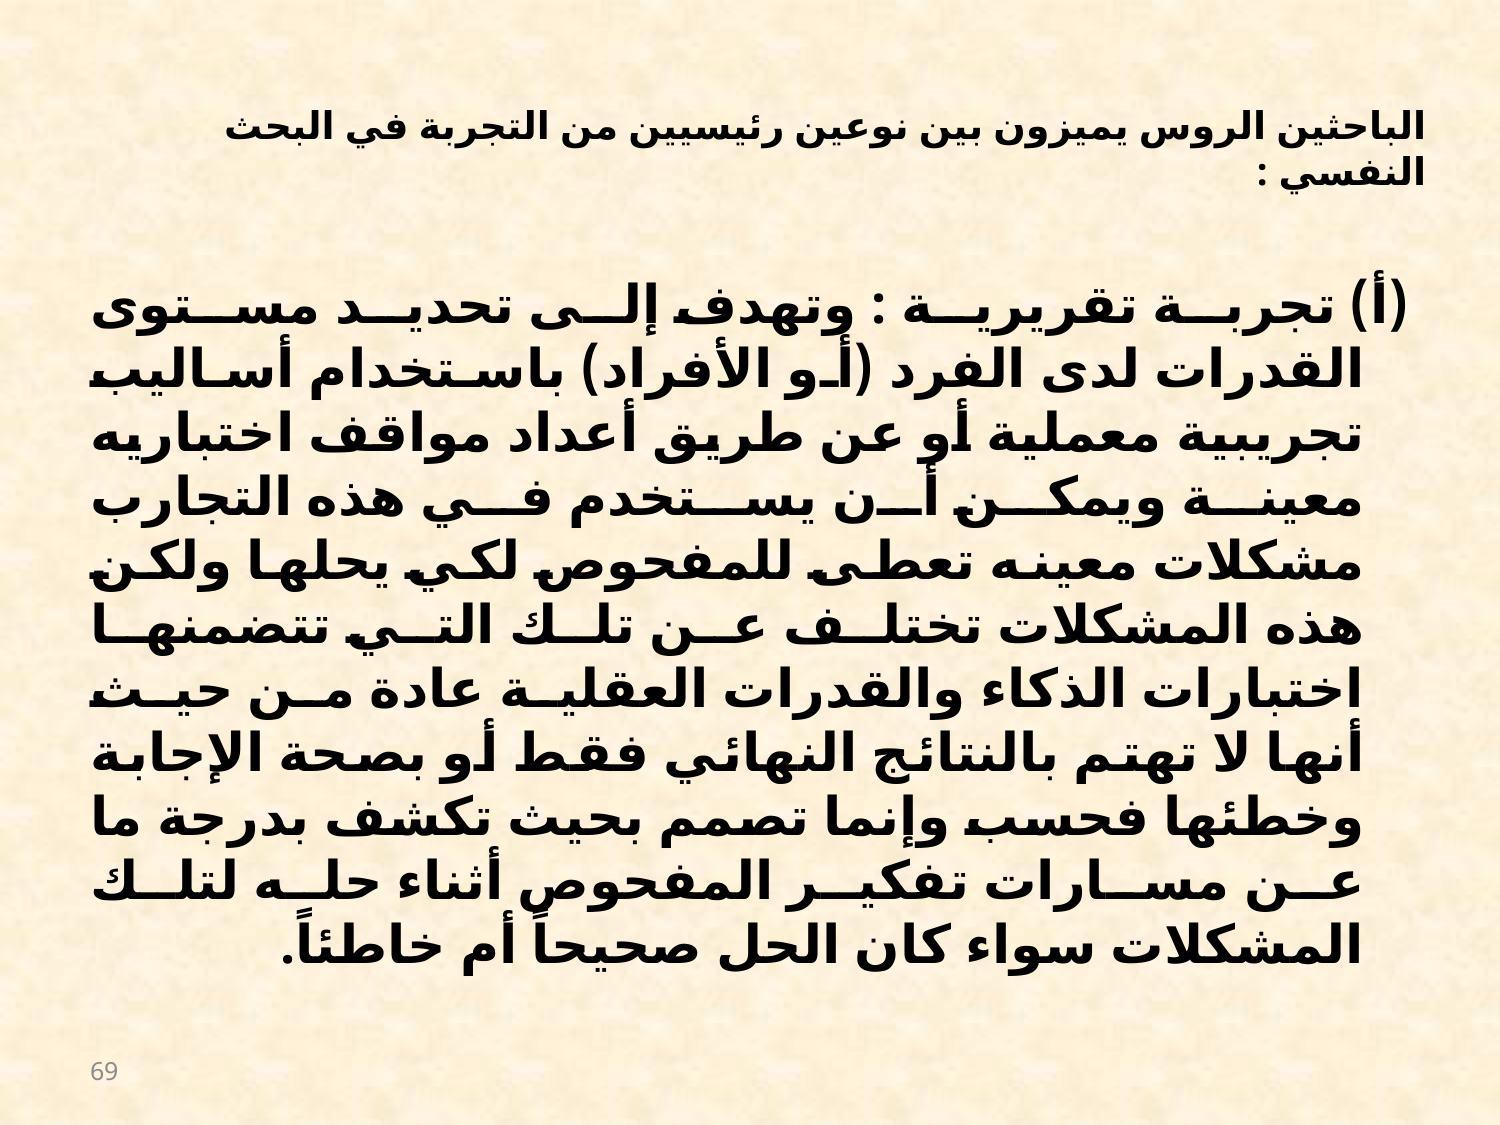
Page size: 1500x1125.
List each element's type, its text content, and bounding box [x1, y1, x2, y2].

slide_number 69 [75, 1042, 425, 1103]
title الباحثين الروس يميزون بين نوعين رئيسيين من التجربة في البحث النفسي : [75, 46, 1442, 258]
picture [0, 0, 1500, 1125]
list (أ) تجربة تقريرية : وتهدف إلى تحديد مستوى القدرات لدى الفرد (أو الأفراد) باستخدام أساليب تجريبية معملية أو عن طريق أعداد مواقف اختباريه معينة ويمكن أن يستخدم في هذه التجارب مشكلات معينه تعطى للمفحوص لكي يحلها ولكن هذه المشكلات تختلف عن تلك التي تتضمنها اختبارات الذكاء والقدرات العقلية عادة من حيث أنها لا تهتم بالنتائج النهائي فقط أو بصحة الإجابة وخطئها فحسب وإنما تصمم بحيث تكشف بدرجة ما عن مسارات تفكير المفحوص أثناء حله لتلك المشكلات سواء كان الحل صحيحاً أم خاطئاً. [75, 262, 1425, 1005]
